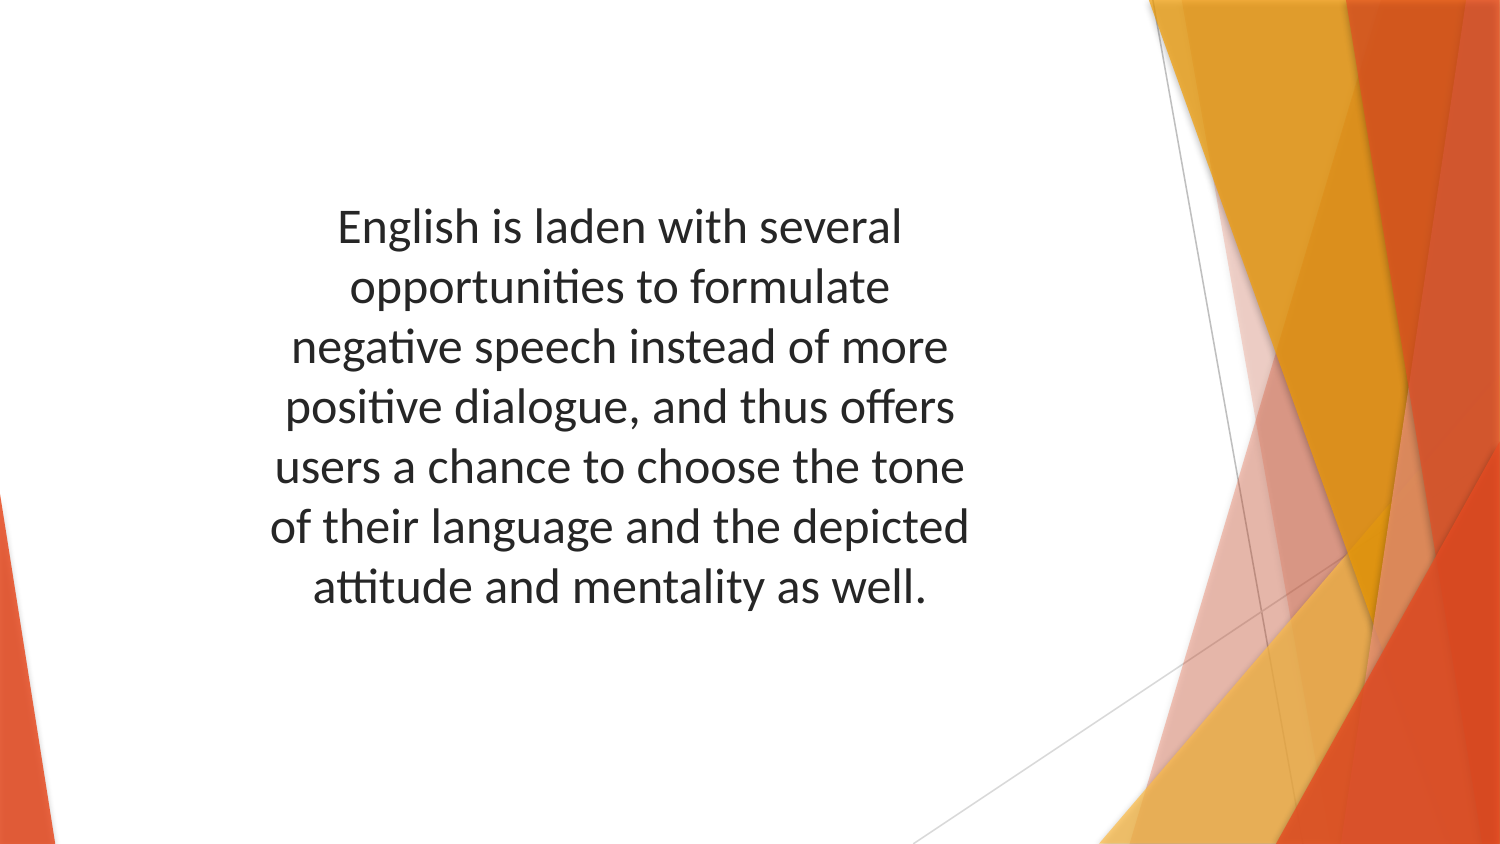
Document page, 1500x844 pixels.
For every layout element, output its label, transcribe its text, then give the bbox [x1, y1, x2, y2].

list English is laden with several opportunities to formulate negative speech instead of more positive dialogue, and thus offers users a chance to choose the tone of their language and the depicted attitude and mentality as well. [253, 185, 987, 635]
